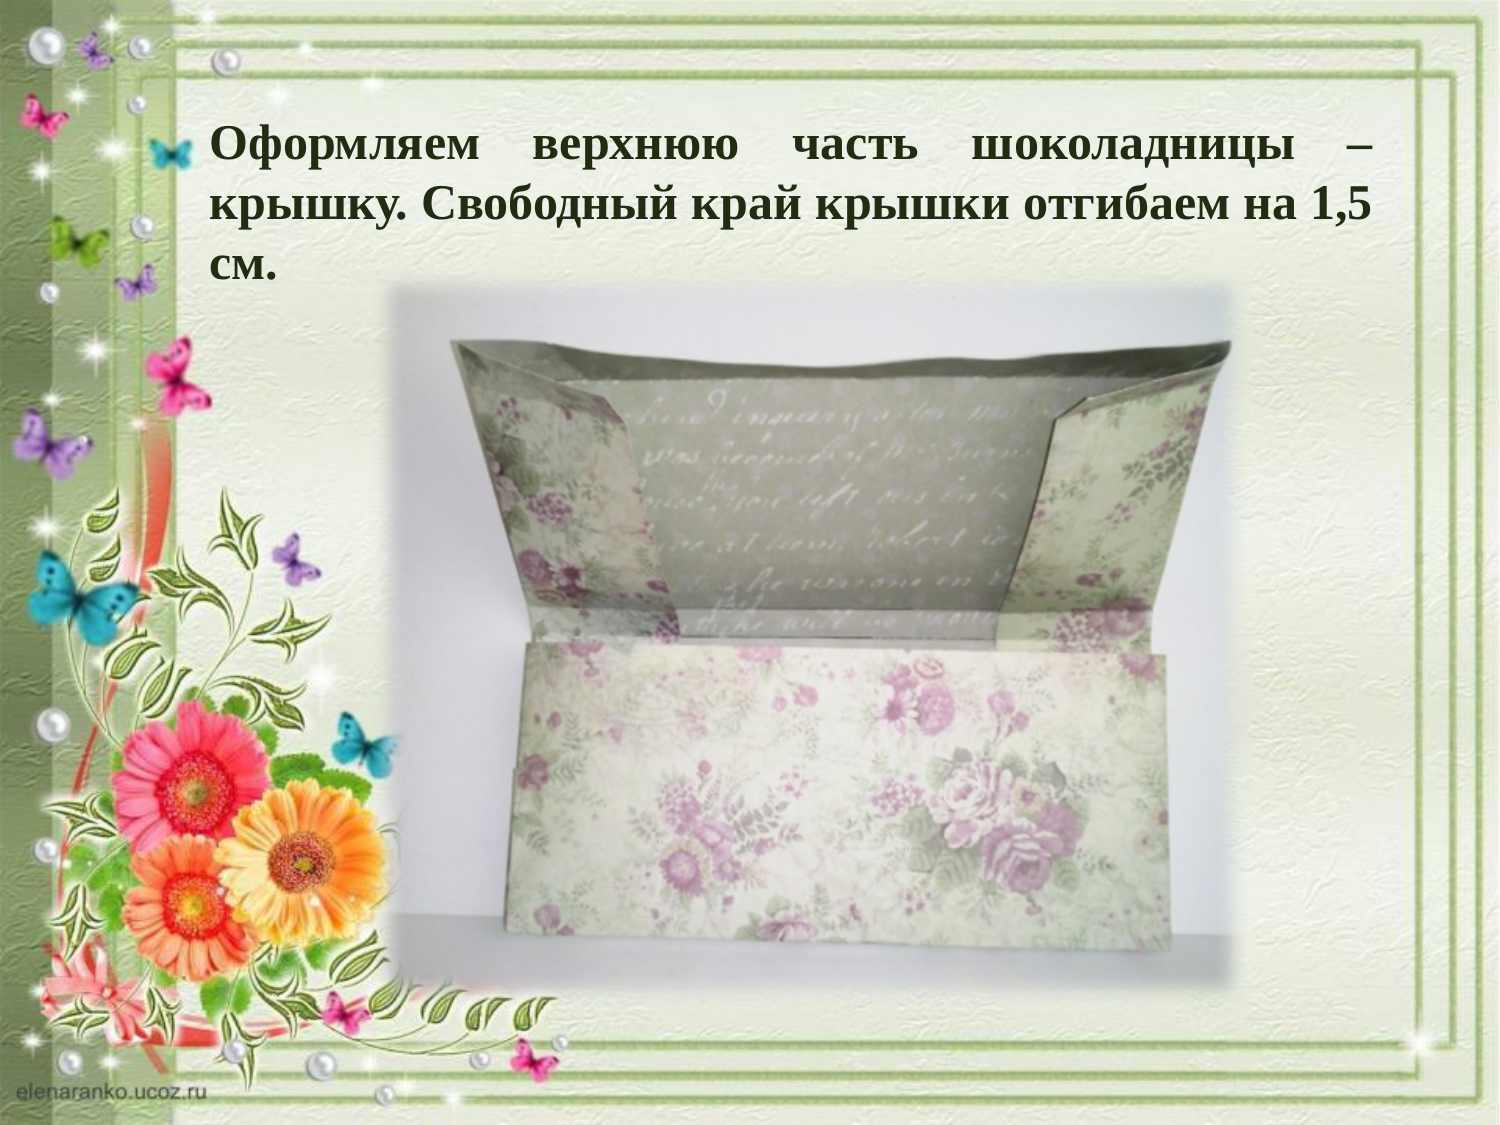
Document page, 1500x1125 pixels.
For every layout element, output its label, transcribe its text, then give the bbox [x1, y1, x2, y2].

text_box Оформляем верхнюю часть шоколадницы – крышку. Свободный край крышки отгибаем на 1,5 см. [194, 101, 1388, 357]
picture [0, 0, 1500, 1125]
